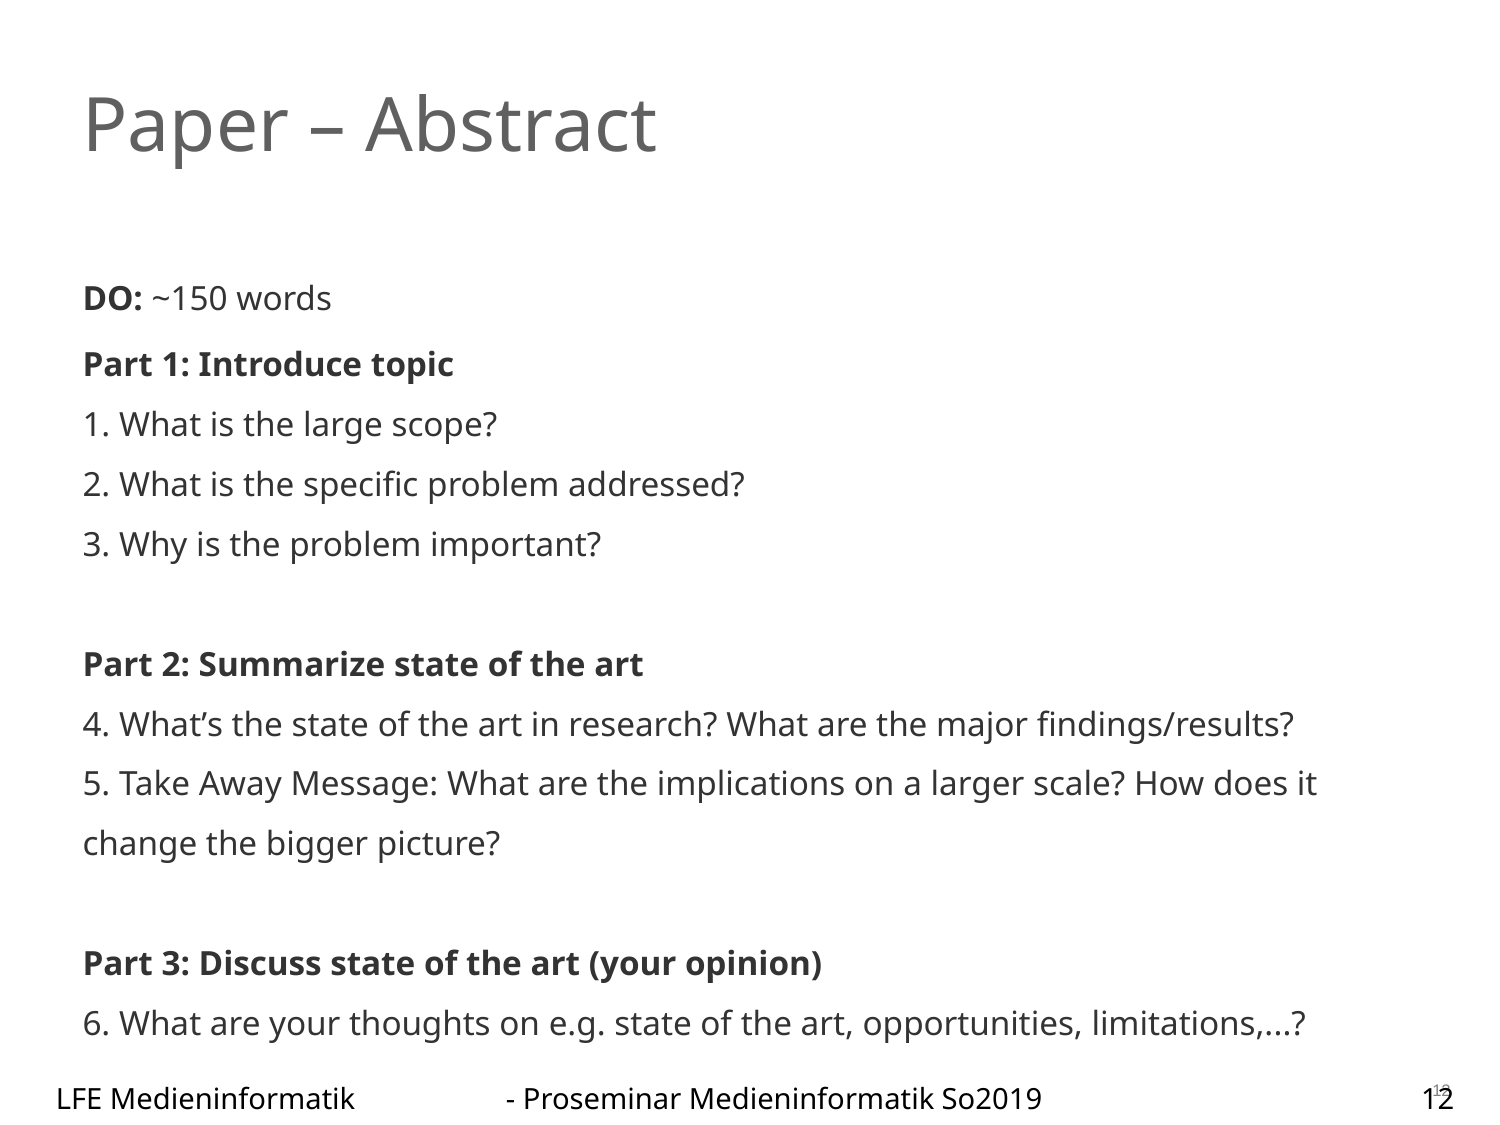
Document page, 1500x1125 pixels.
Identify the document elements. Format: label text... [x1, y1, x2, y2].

slide_number 12 [1412, 1072, 1463, 1121]
text_box Paper – Abstract [74, 28, 1425, 216]
text_box DO: ~150 words Part 1: Introduce topic 1. What is the large scope? 2. What is the specific problem addressed? 3. Why is the problem important? Part 2: Summarize state of the art 4. What’s the state of the art in research? What are the major findings/results? 5. Take Away Message: What are the implications on a larger scale? How does it change the bigger picture? Part 3: Discuss state of the art (your opinion) 6. What are your thoughts on e.g. state of the art, opportunities, limitations,...? [74, 249, 1425, 1125]
